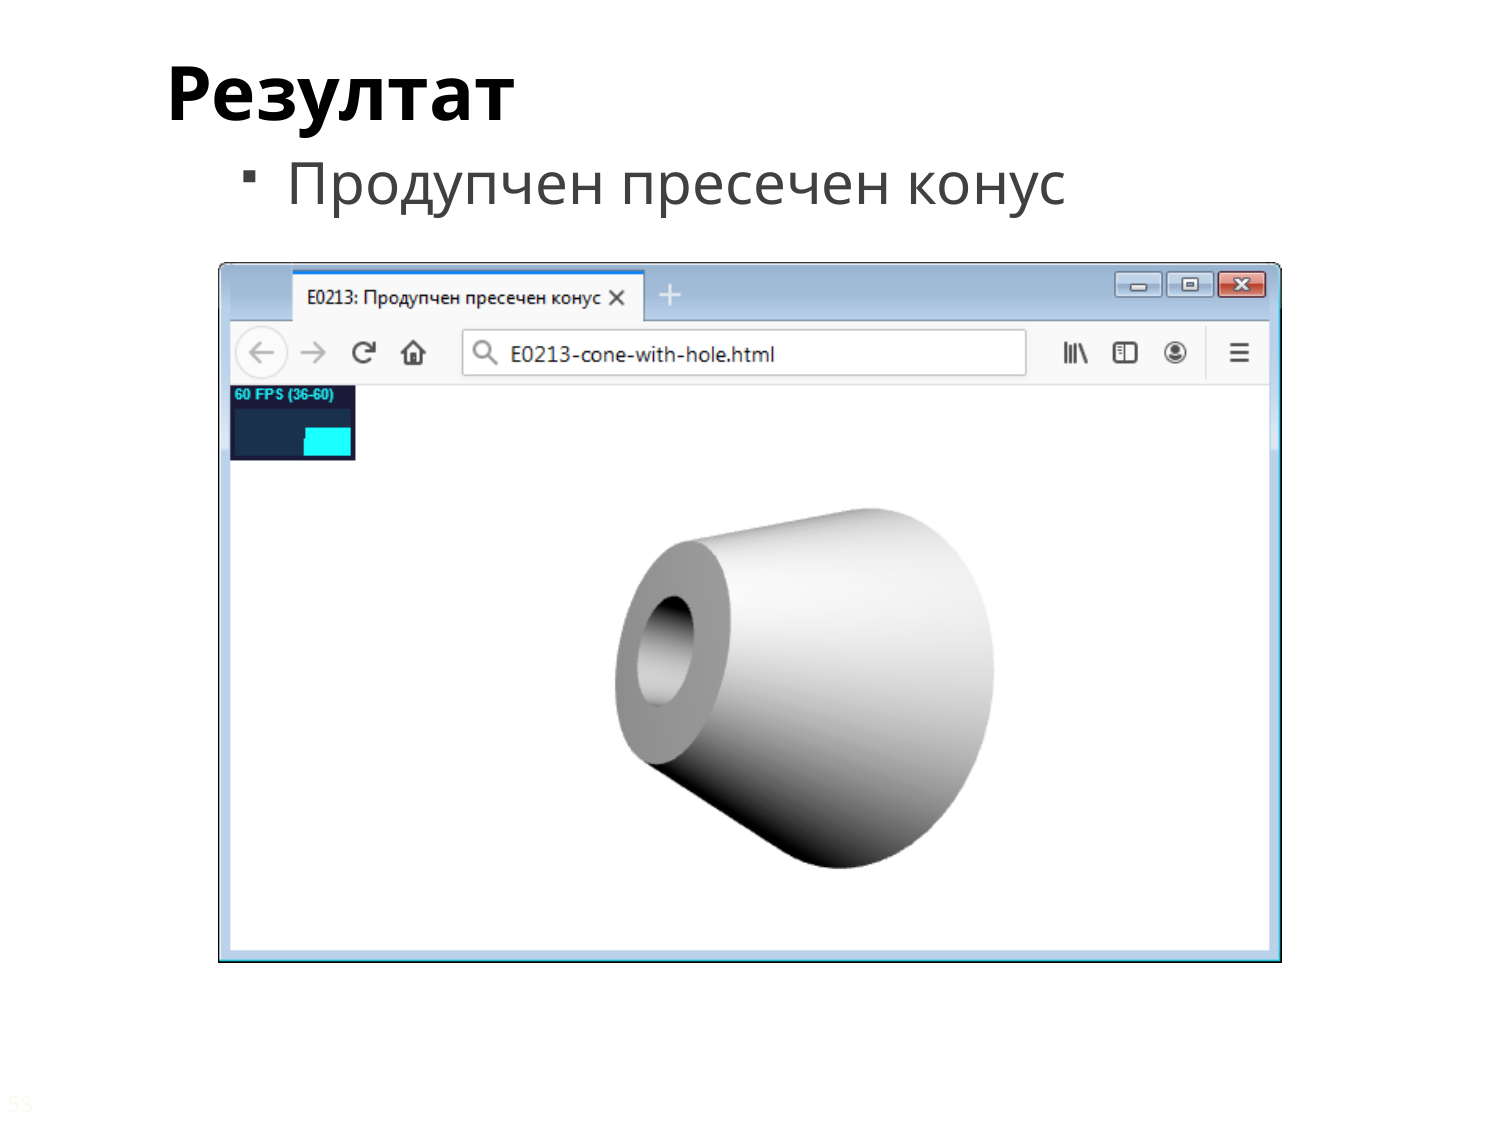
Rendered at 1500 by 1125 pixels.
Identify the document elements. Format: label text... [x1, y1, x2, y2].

picture [218, 262, 1282, 963]
list Резултат Продупчен пресечен конус [150, 37, 1488, 1113]
